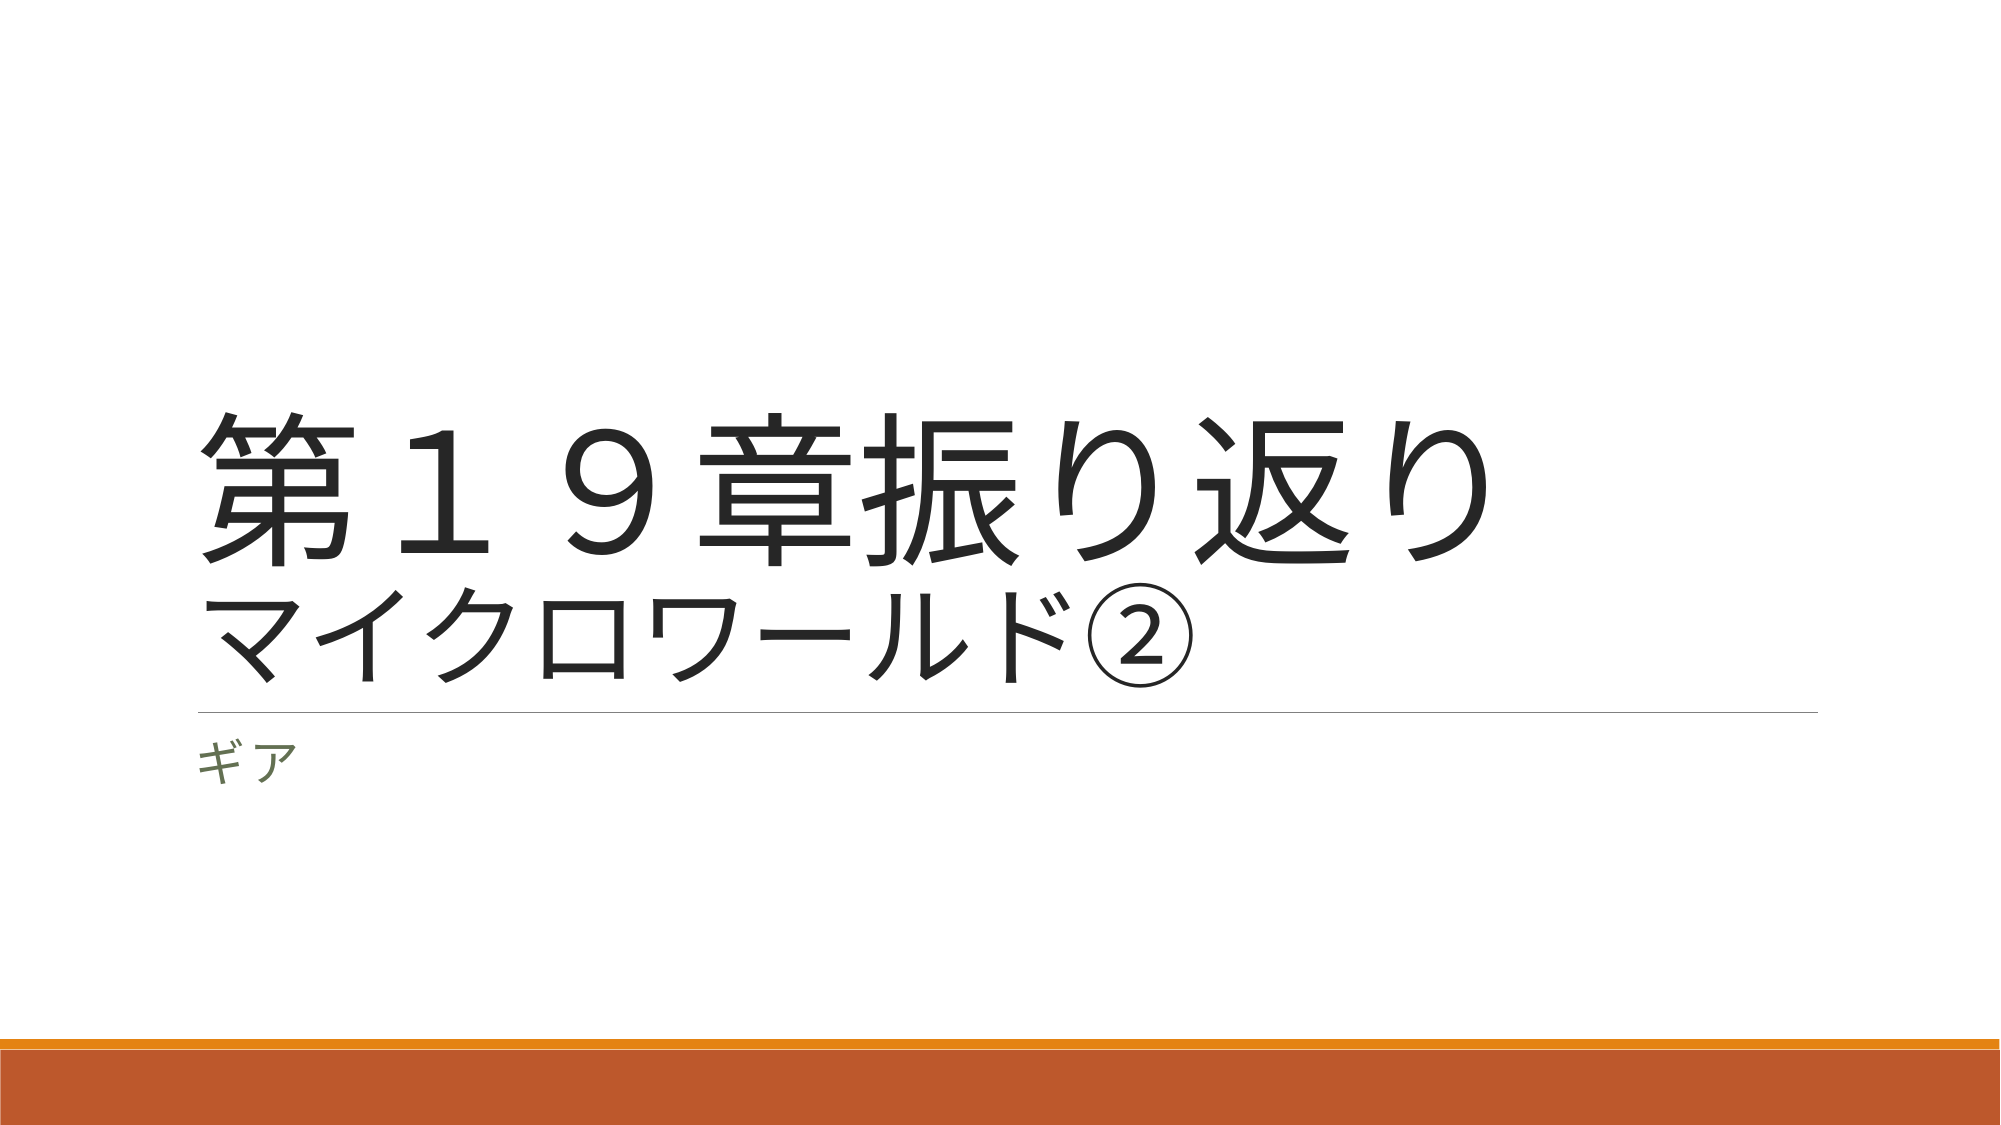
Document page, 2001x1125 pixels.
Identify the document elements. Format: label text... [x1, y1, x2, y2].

subtitle ギア [180, 730, 1831, 919]
title 第１９章振り返り マイクロワールド② [180, 124, 1830, 710]
